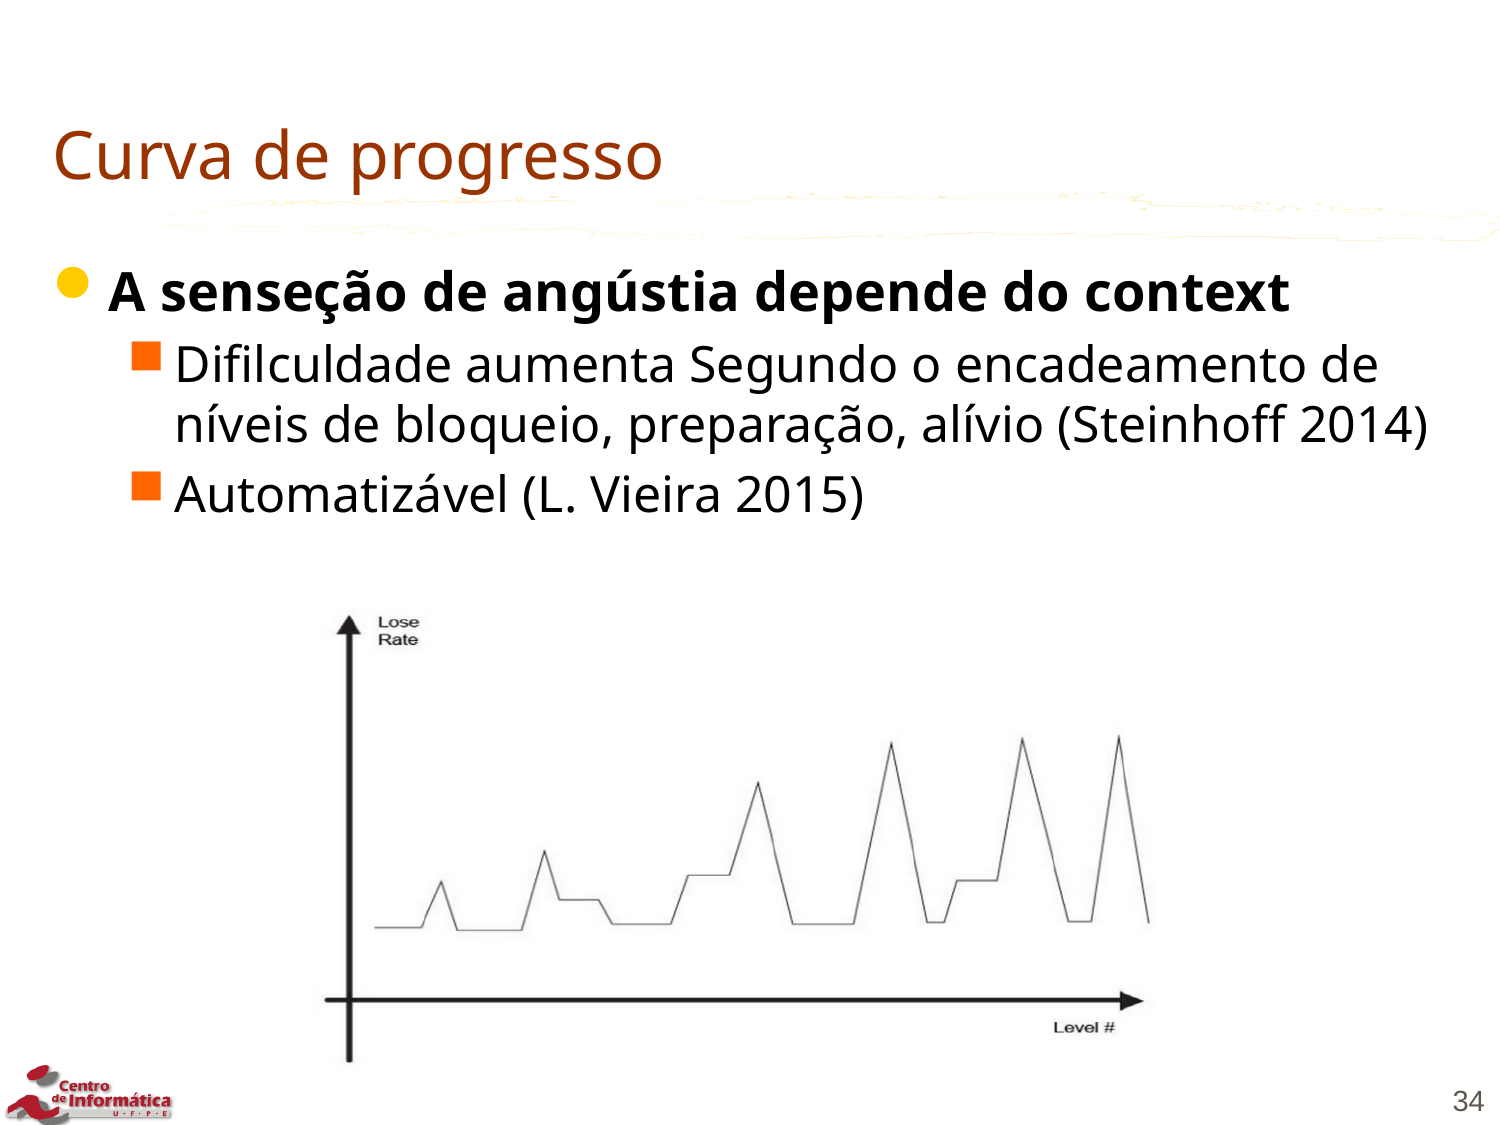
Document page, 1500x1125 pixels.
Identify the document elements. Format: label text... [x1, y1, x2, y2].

title Curva de progresso [37, 12, 1434, 200]
picture [284, 597, 1193, 1087]
picture [0, 1062, 175, 1125]
list A senseção de angústia depende do context Difilculdade aumenta Segundo o encadeamento de níveis de bloqueio, preparação, alívio (Steinhoff 2014) Automatizável (L. Vieira 2015) [37, 249, 1475, 1025]
slide_number 34 [1187, 1049, 1500, 1125]
